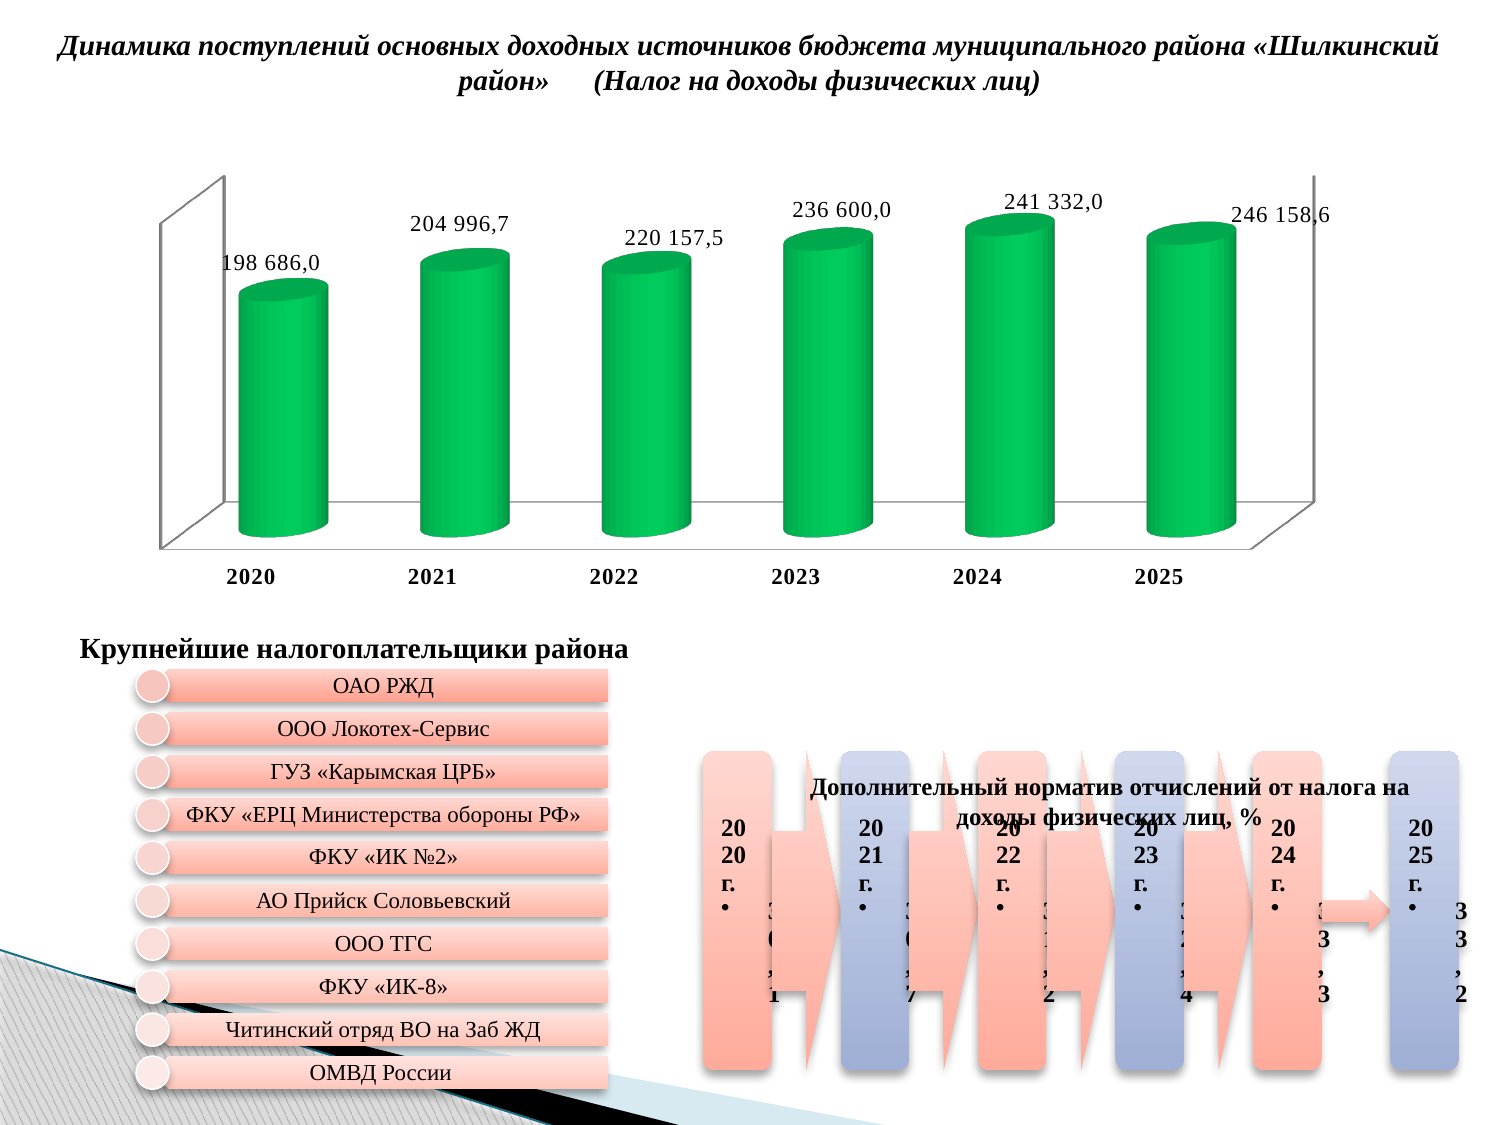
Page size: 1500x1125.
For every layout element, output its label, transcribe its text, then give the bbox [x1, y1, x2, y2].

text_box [29, 668, 715, 1090]
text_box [720, 751, 1460, 1071]
text_box Динамика поступлений основных доходных источников бюджета муниципального района «Шилкинский район» (Налог на доходы физических лиц) [0, 19, 1500, 104]
chart [140, 116, 1384, 602]
text_box Крупнейшие налогоплательщики района [64, 621, 703, 668]
